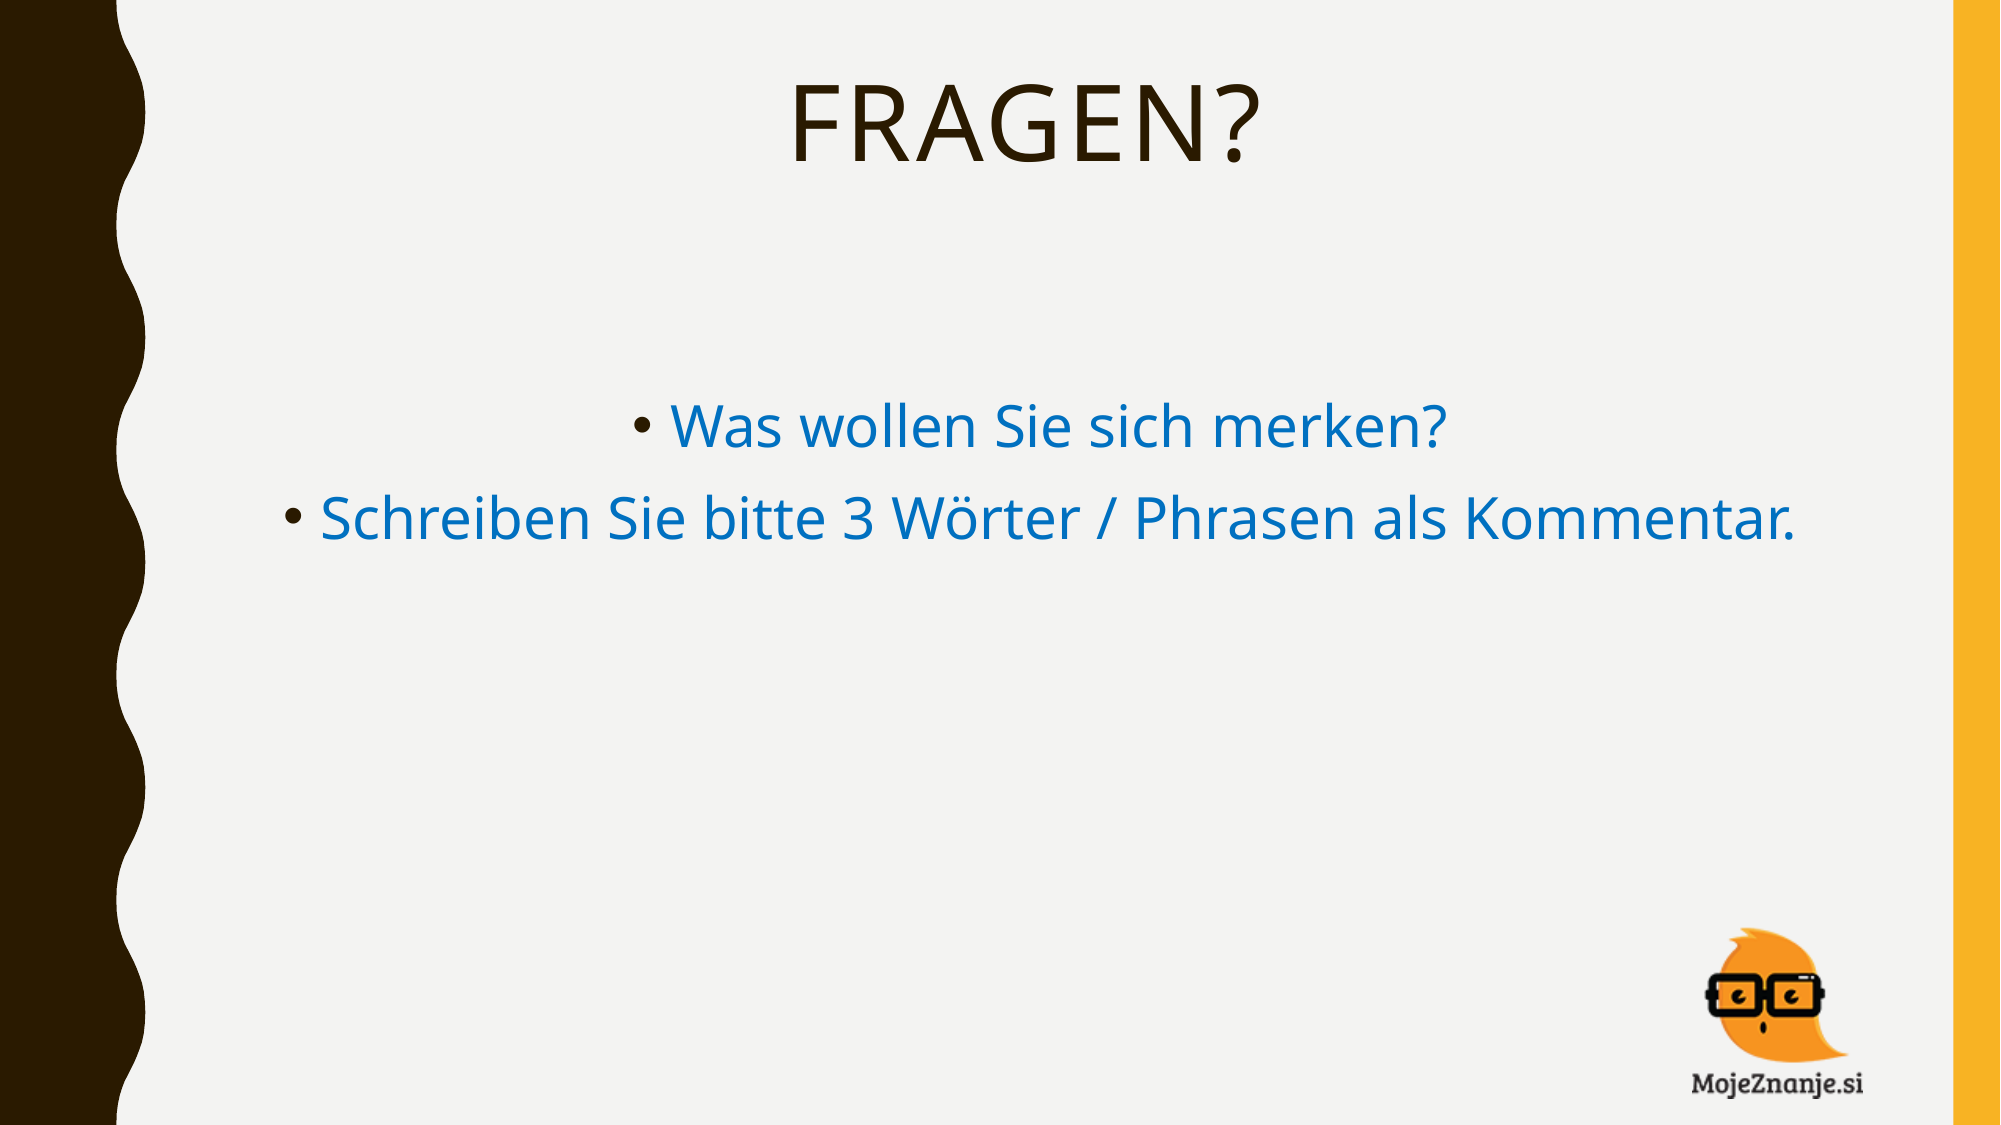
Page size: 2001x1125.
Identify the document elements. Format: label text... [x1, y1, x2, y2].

picture [1692, 965, 1863, 1099]
title FRAGEN? [205, 62, 1875, 308]
list Was wollen Sie sich merken? Schreiben Sie bitte 3 Wörter / Phrasen als Kommentar. [205, 375, 1875, 965]
